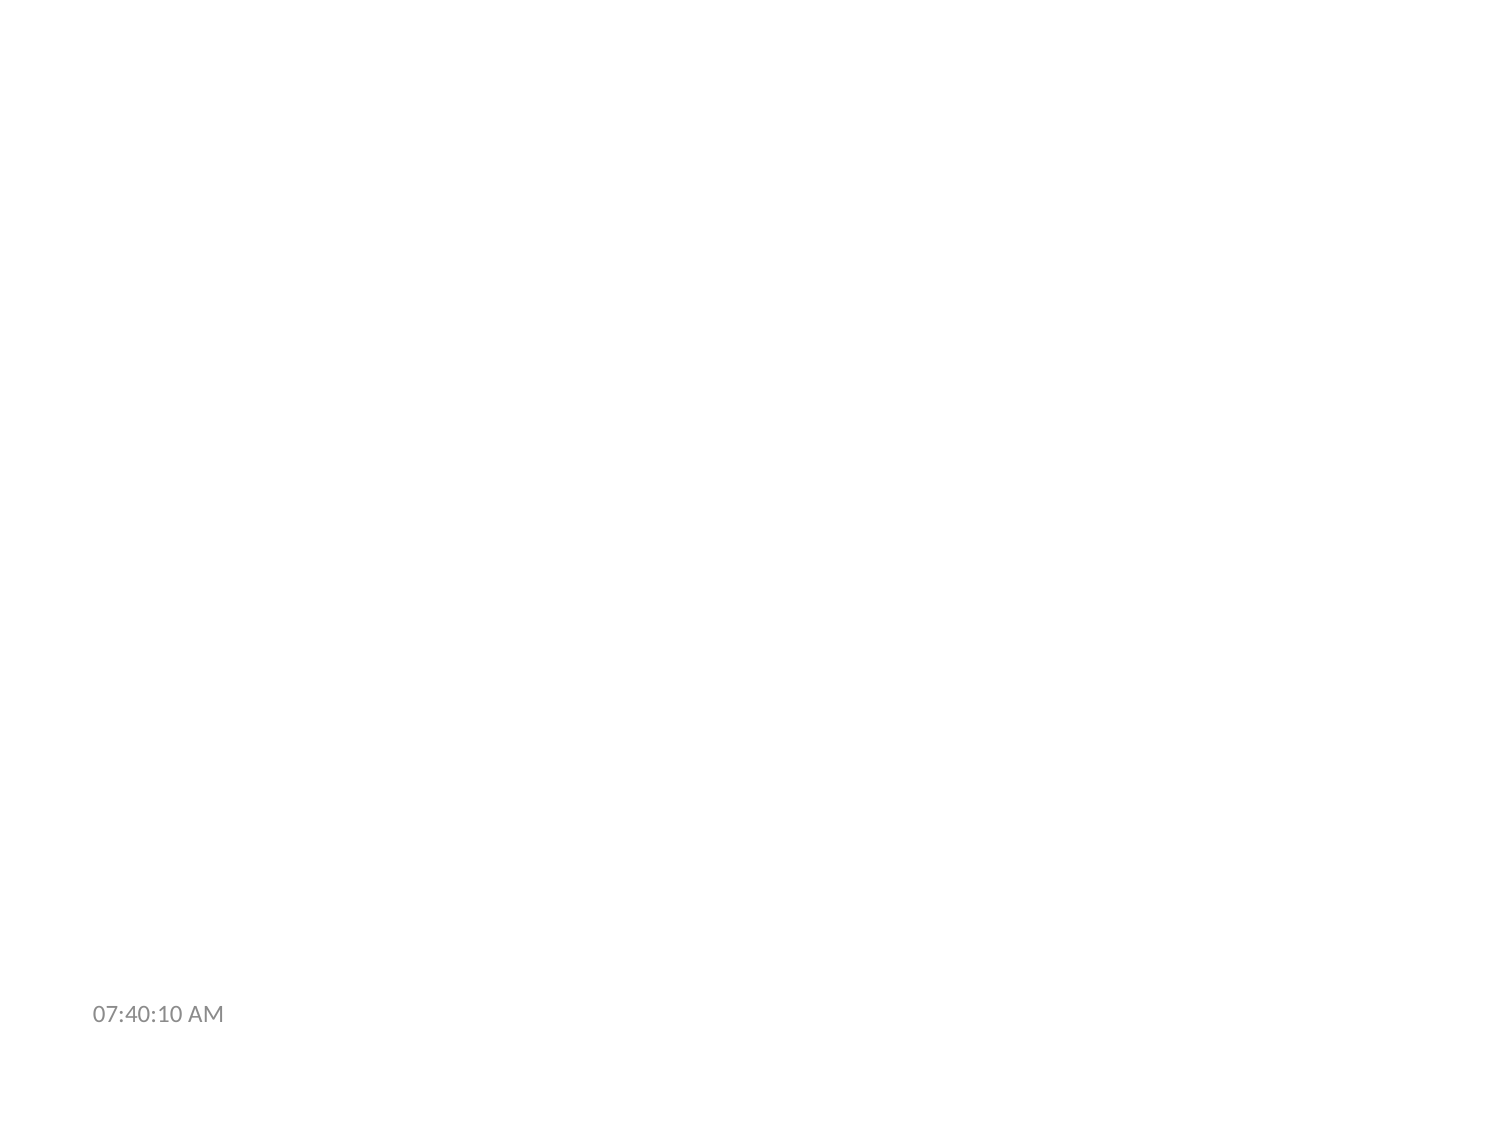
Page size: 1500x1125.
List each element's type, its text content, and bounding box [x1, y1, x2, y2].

text_box 3:35:09 PM [77, 982, 428, 1043]
